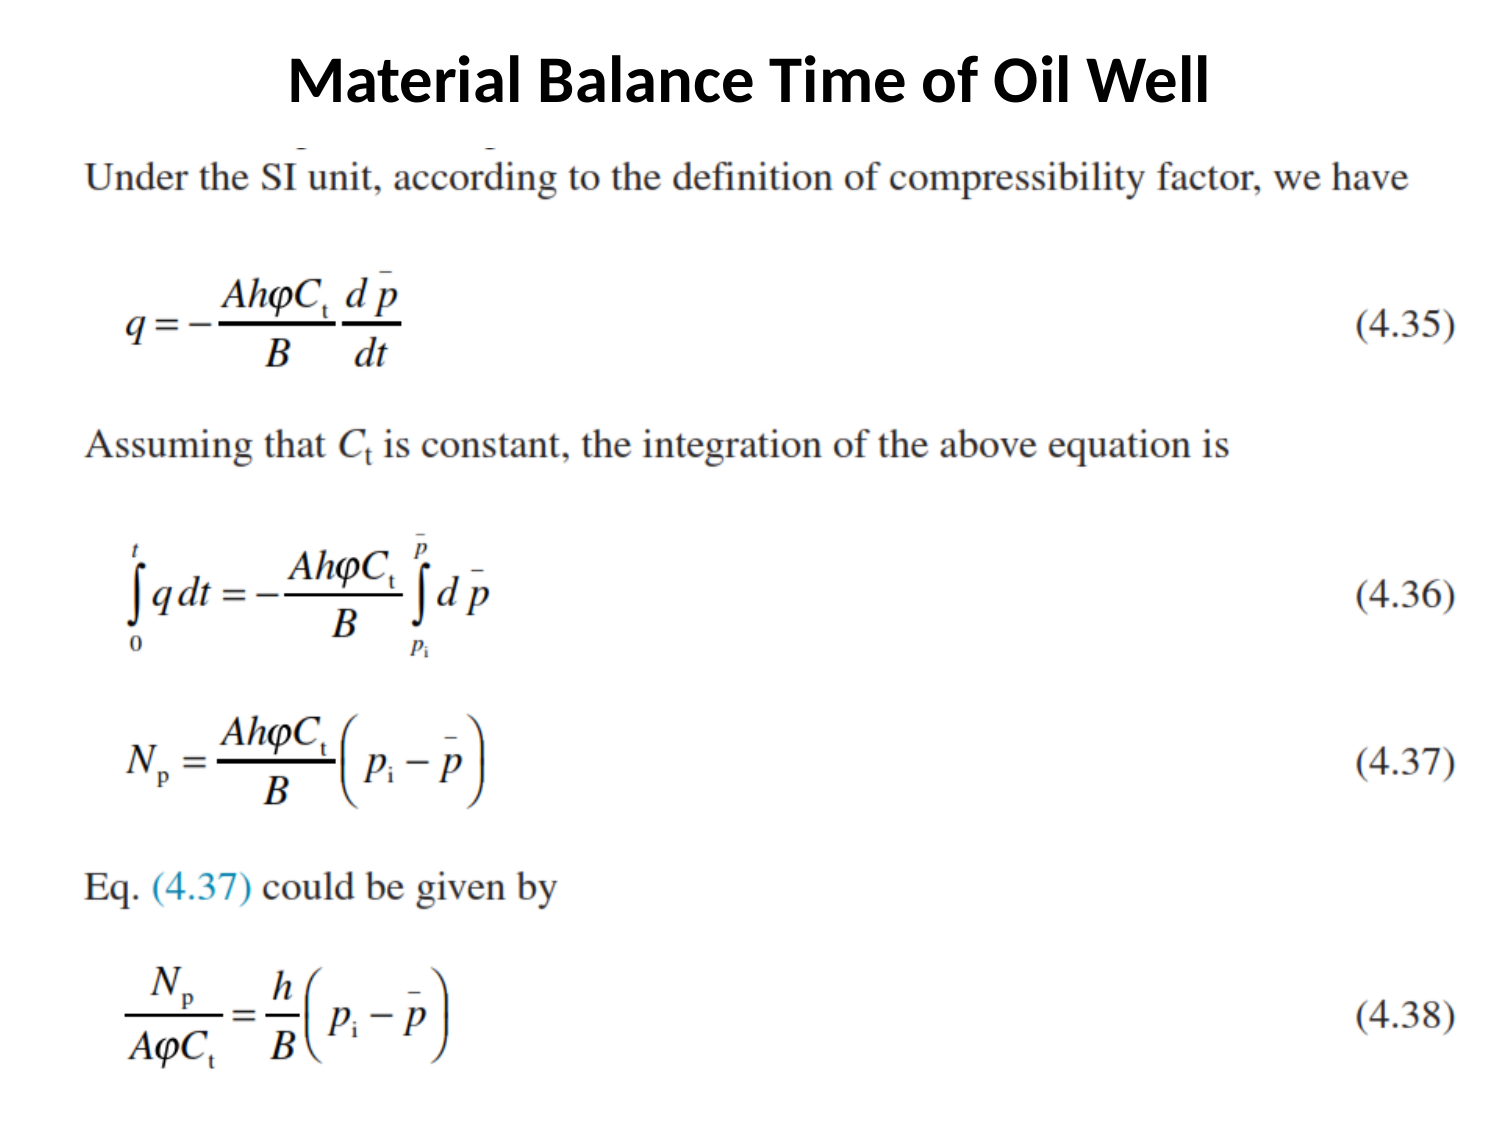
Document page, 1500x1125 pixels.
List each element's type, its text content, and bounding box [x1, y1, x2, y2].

text_box Material Balance Time of Oil Well [272, 28, 1228, 124]
picture [28, 148, 1472, 1125]
